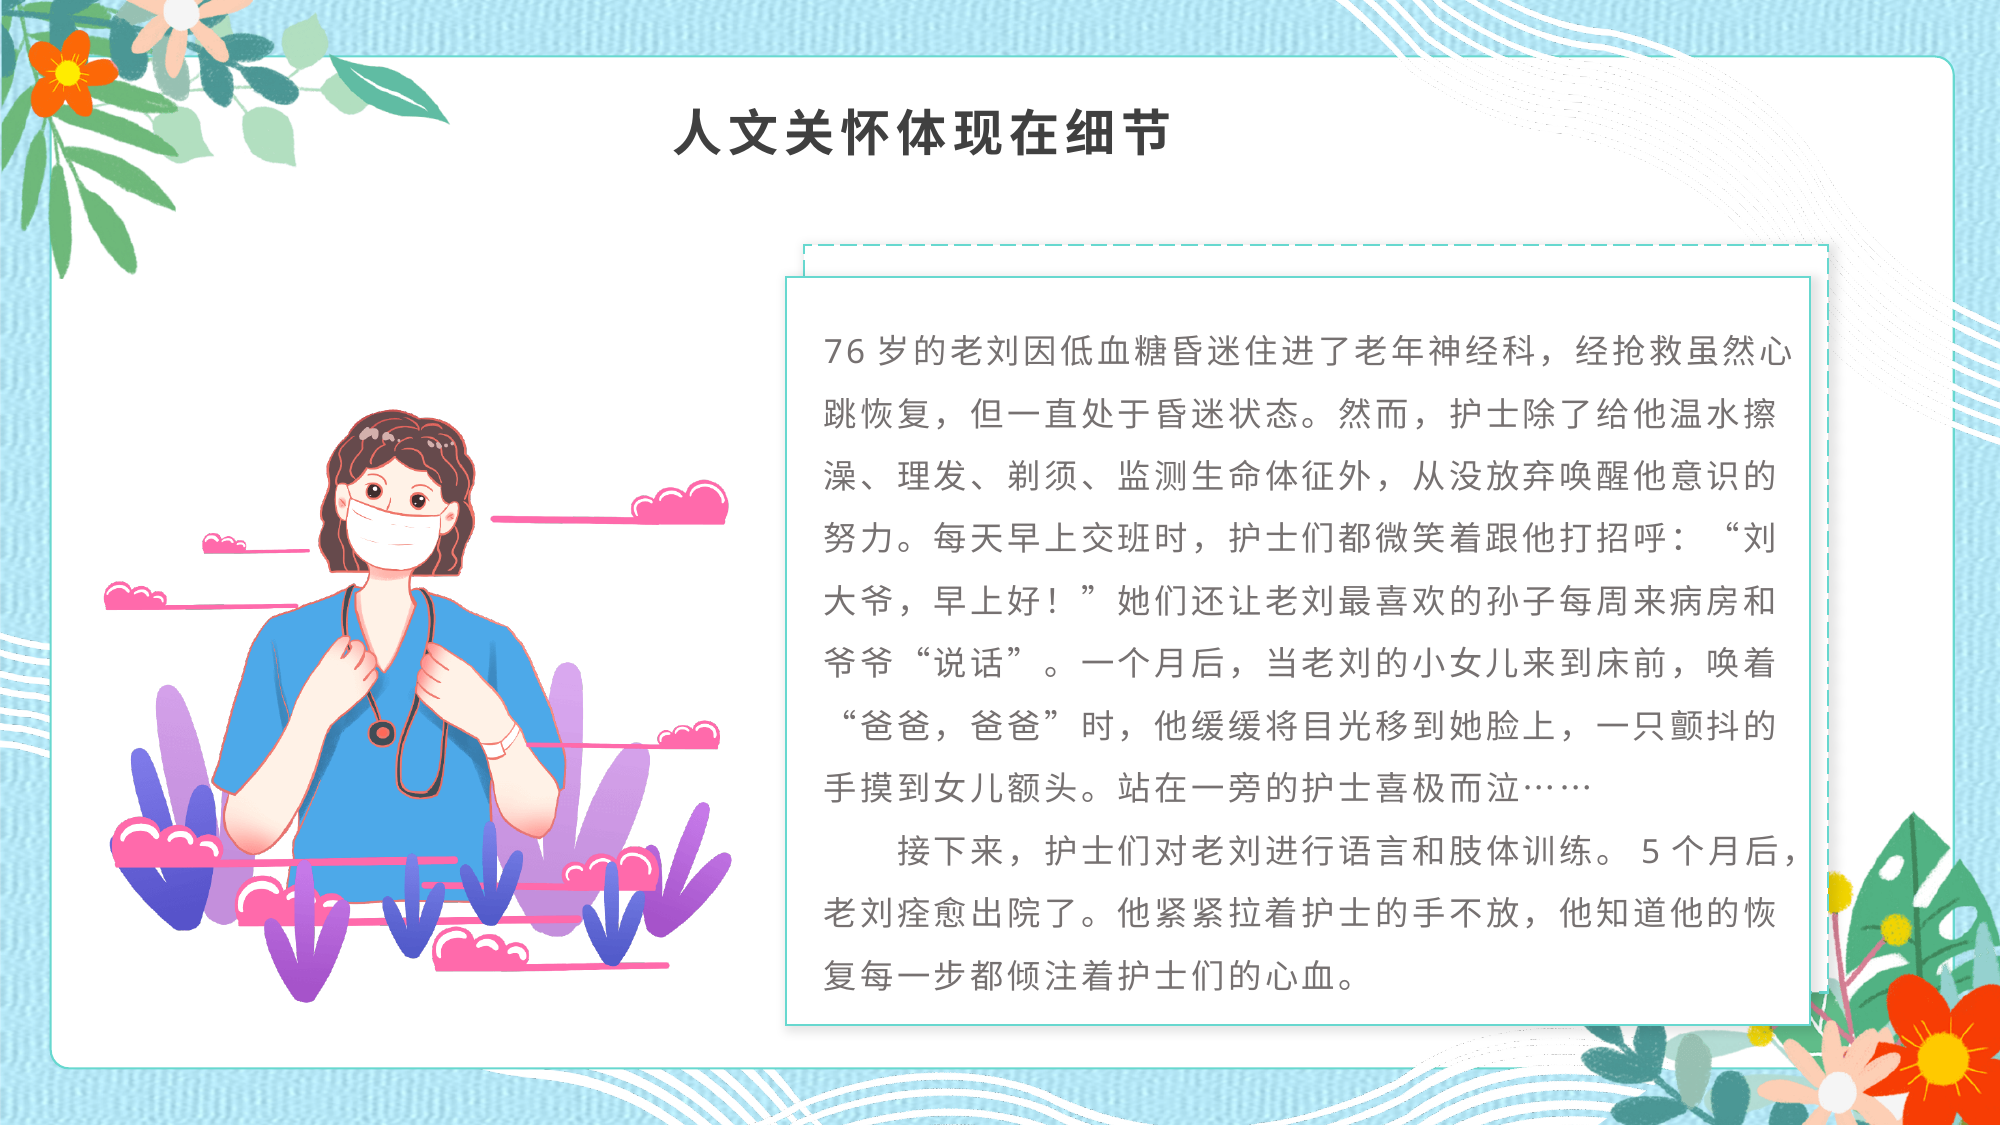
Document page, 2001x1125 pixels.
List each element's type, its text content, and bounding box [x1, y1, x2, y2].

picture [0, 0, 2000, 1125]
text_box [785, 244, 1828, 1025]
title 人文关怀体现在细节 [656, 33, 1343, 237]
